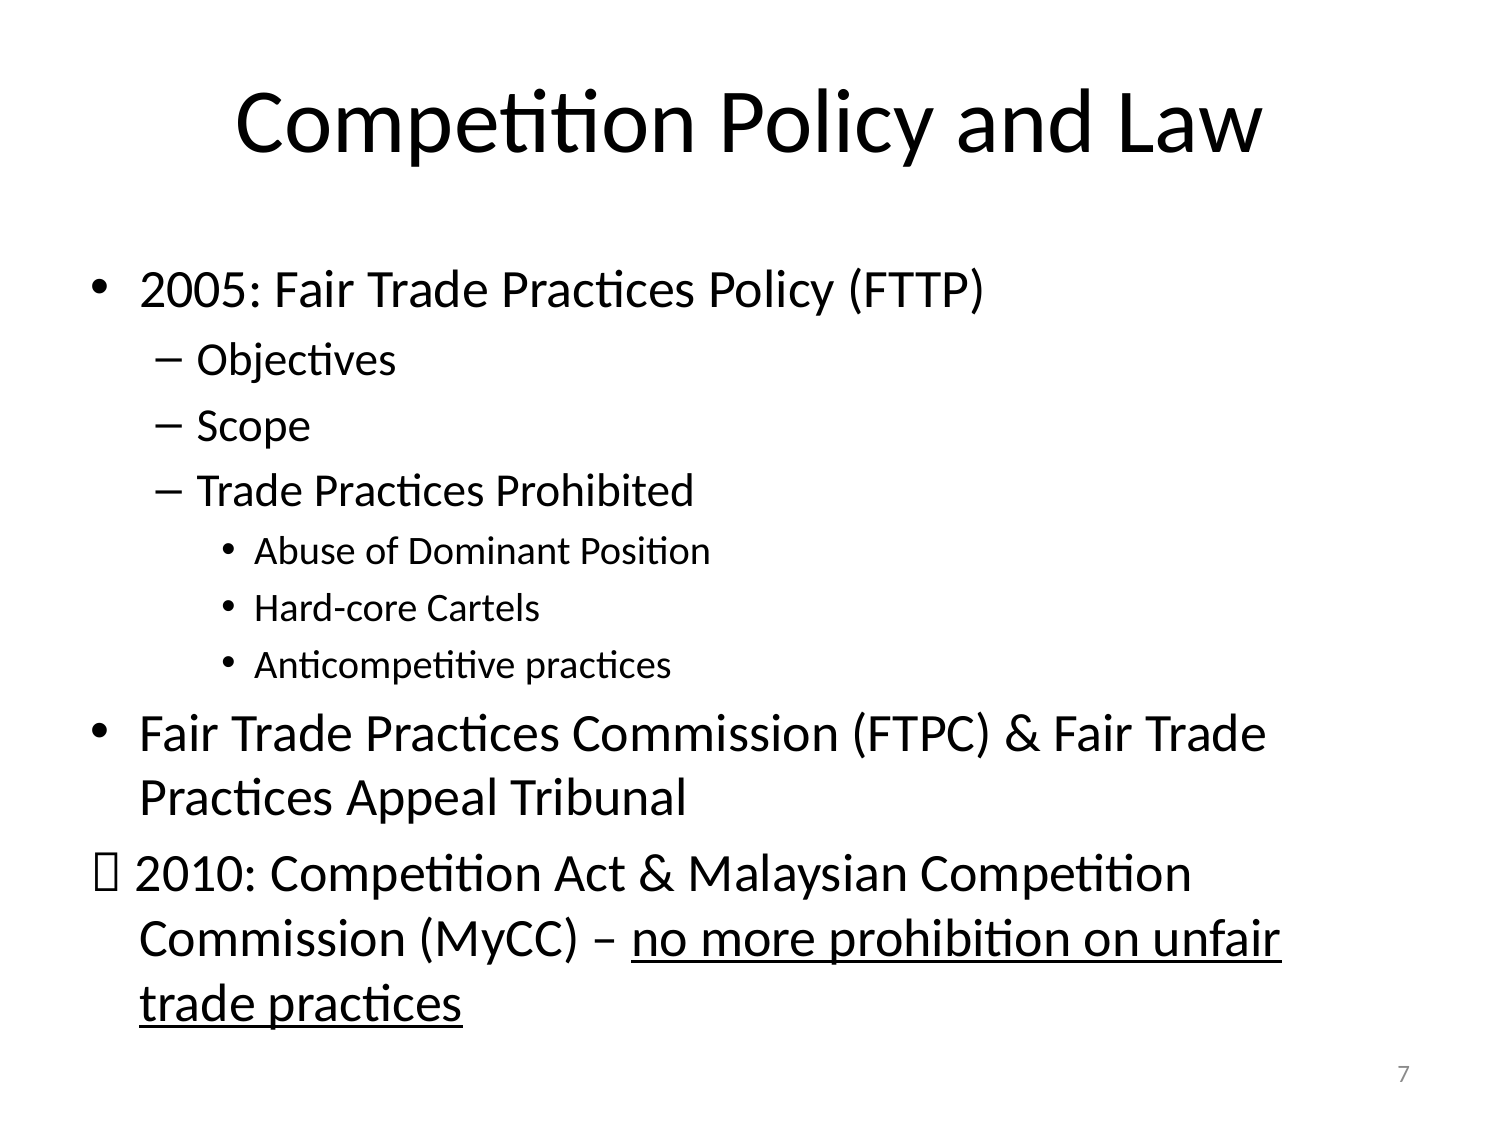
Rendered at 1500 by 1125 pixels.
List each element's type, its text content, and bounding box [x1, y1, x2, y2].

title Competition Policy and Law [75, 45, 1425, 188]
list 2005: Fair Trade Practices Policy (FTTP) Objectives Scope Trade Practices Prohibited Abuse of Dominant Position Hard-core Cartels Anticompetitive practices Fair Trade Practices Commission (FTPC) & Fair Trade Practices Appeal Tribunal  2010: Competition Act & Malaysian Competition Commission (MyCC) – no more prohibition on unfair trade practices [75, 246, 1425, 1043]
slide_number 7 [1074, 1042, 1425, 1103]
